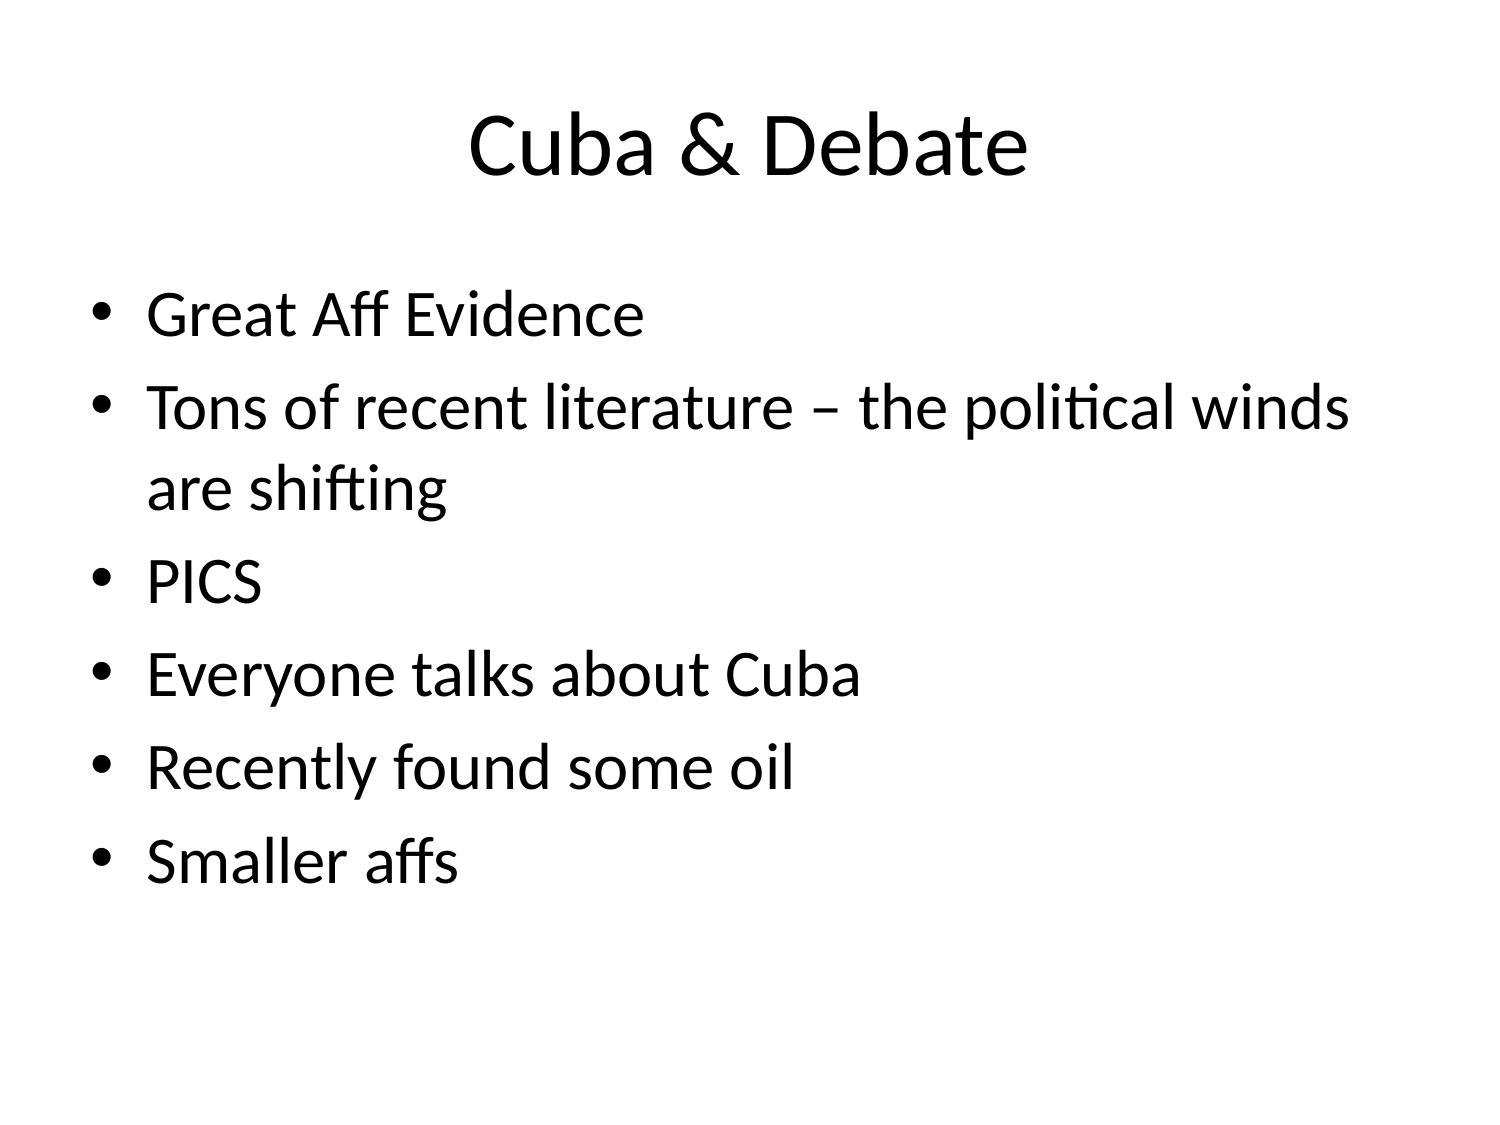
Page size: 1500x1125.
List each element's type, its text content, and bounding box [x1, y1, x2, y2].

title Cuba & Debate [75, 45, 1425, 233]
list Great Aff Evidence Tons of recent literature – the political winds are shifting PICS Everyone talks about Cuba Recently found some oil Smaller affs [75, 262, 1425, 1005]
